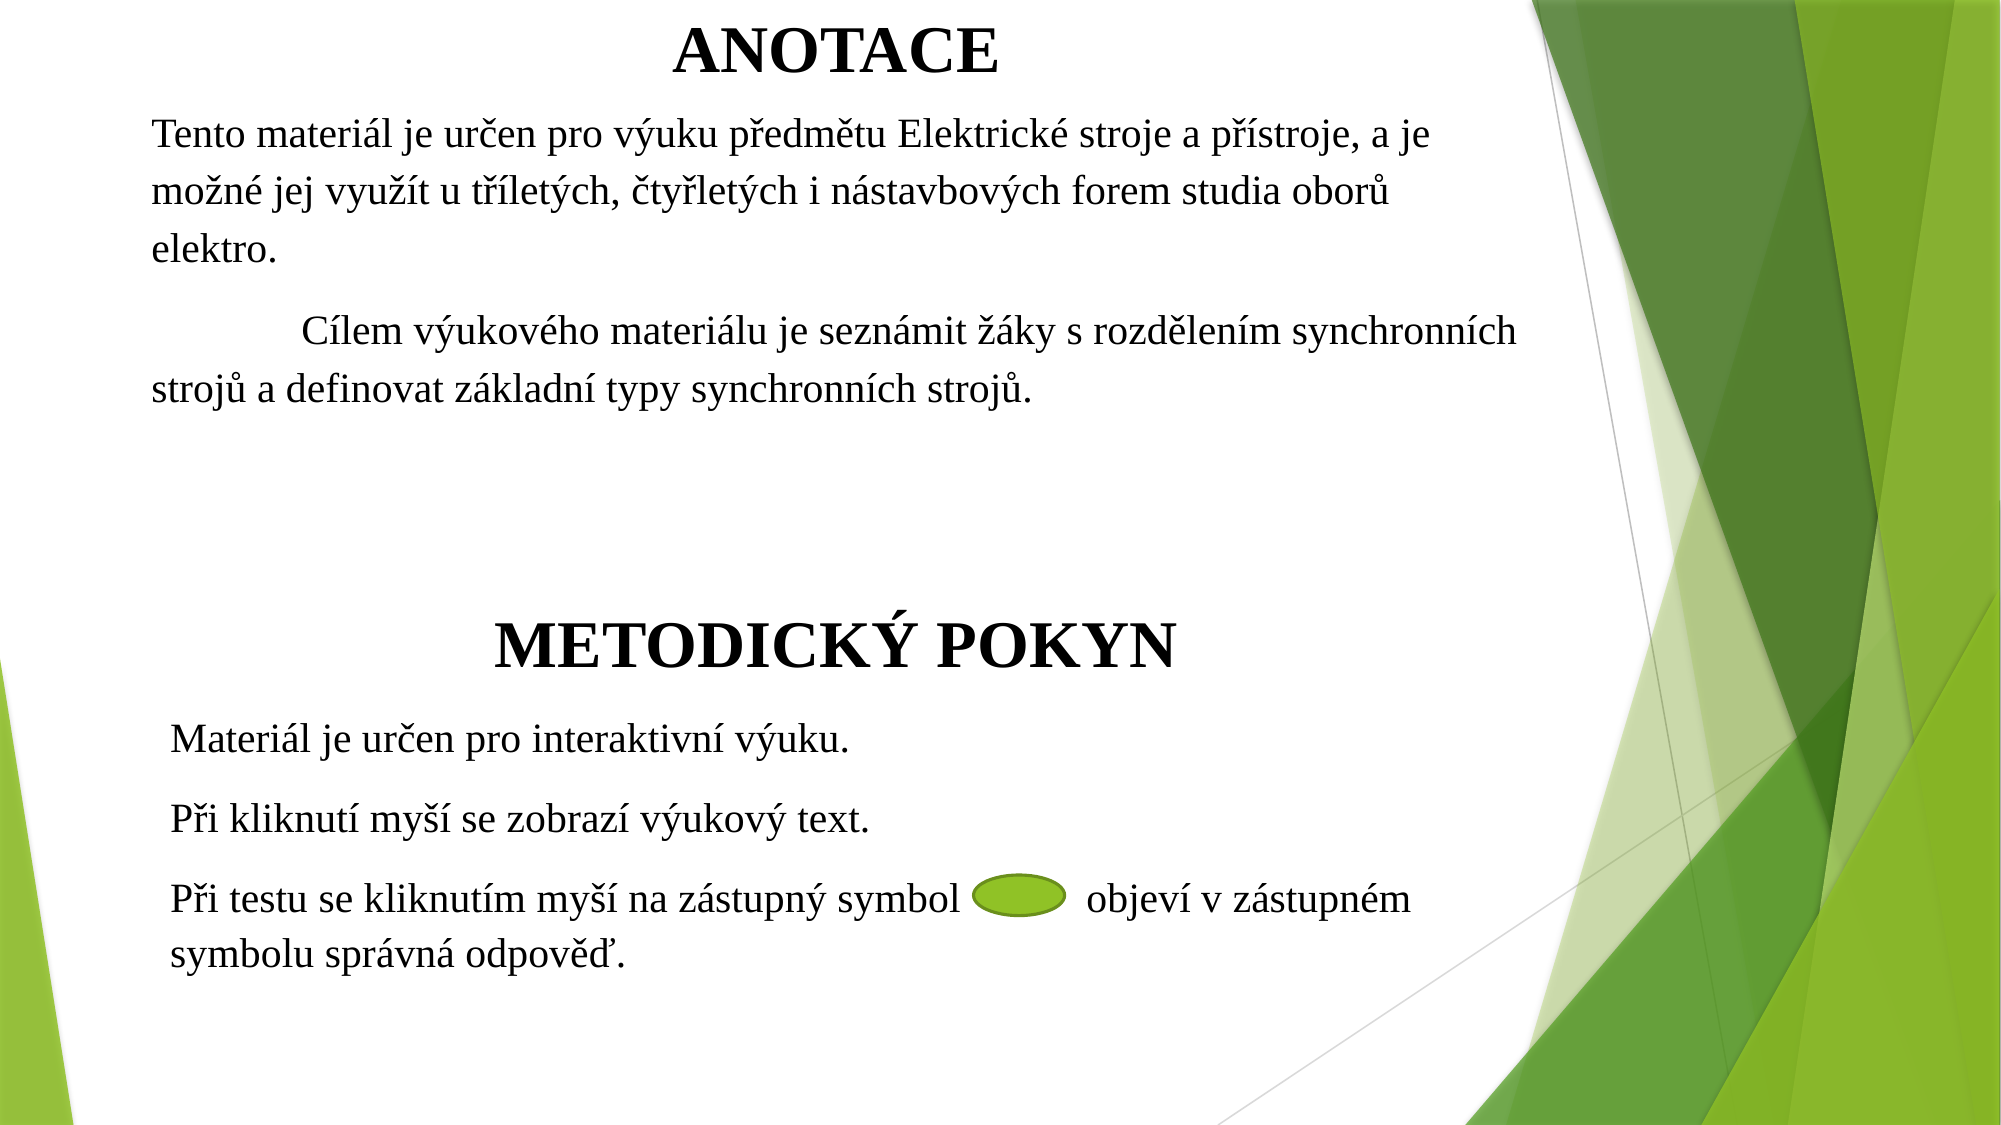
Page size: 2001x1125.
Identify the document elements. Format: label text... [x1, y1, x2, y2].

text_box [971, 873, 1067, 918]
text_box METODICKÝ POKYN Materiál je určen pro interaktivní výuku. Při kliknutí myší se zobrazí výukový text. Při testu se kliknutím myší na zástupný symbol objeví v zástupném symbolu správná odpověď. [155, 585, 1518, 984]
text_box ANOTACE Tento materiál je určen pro výuku předmětu Elektrické stroje a přístroje, a je možné jej využít u tříletých, čtyřletých i nástavbových forem studia oborů elektro. Cílem výukového materiálu je seznámit žáky s rozdělením synchronních strojů a definovat základní typy synchronních strojů. [136, 0, 1537, 511]
